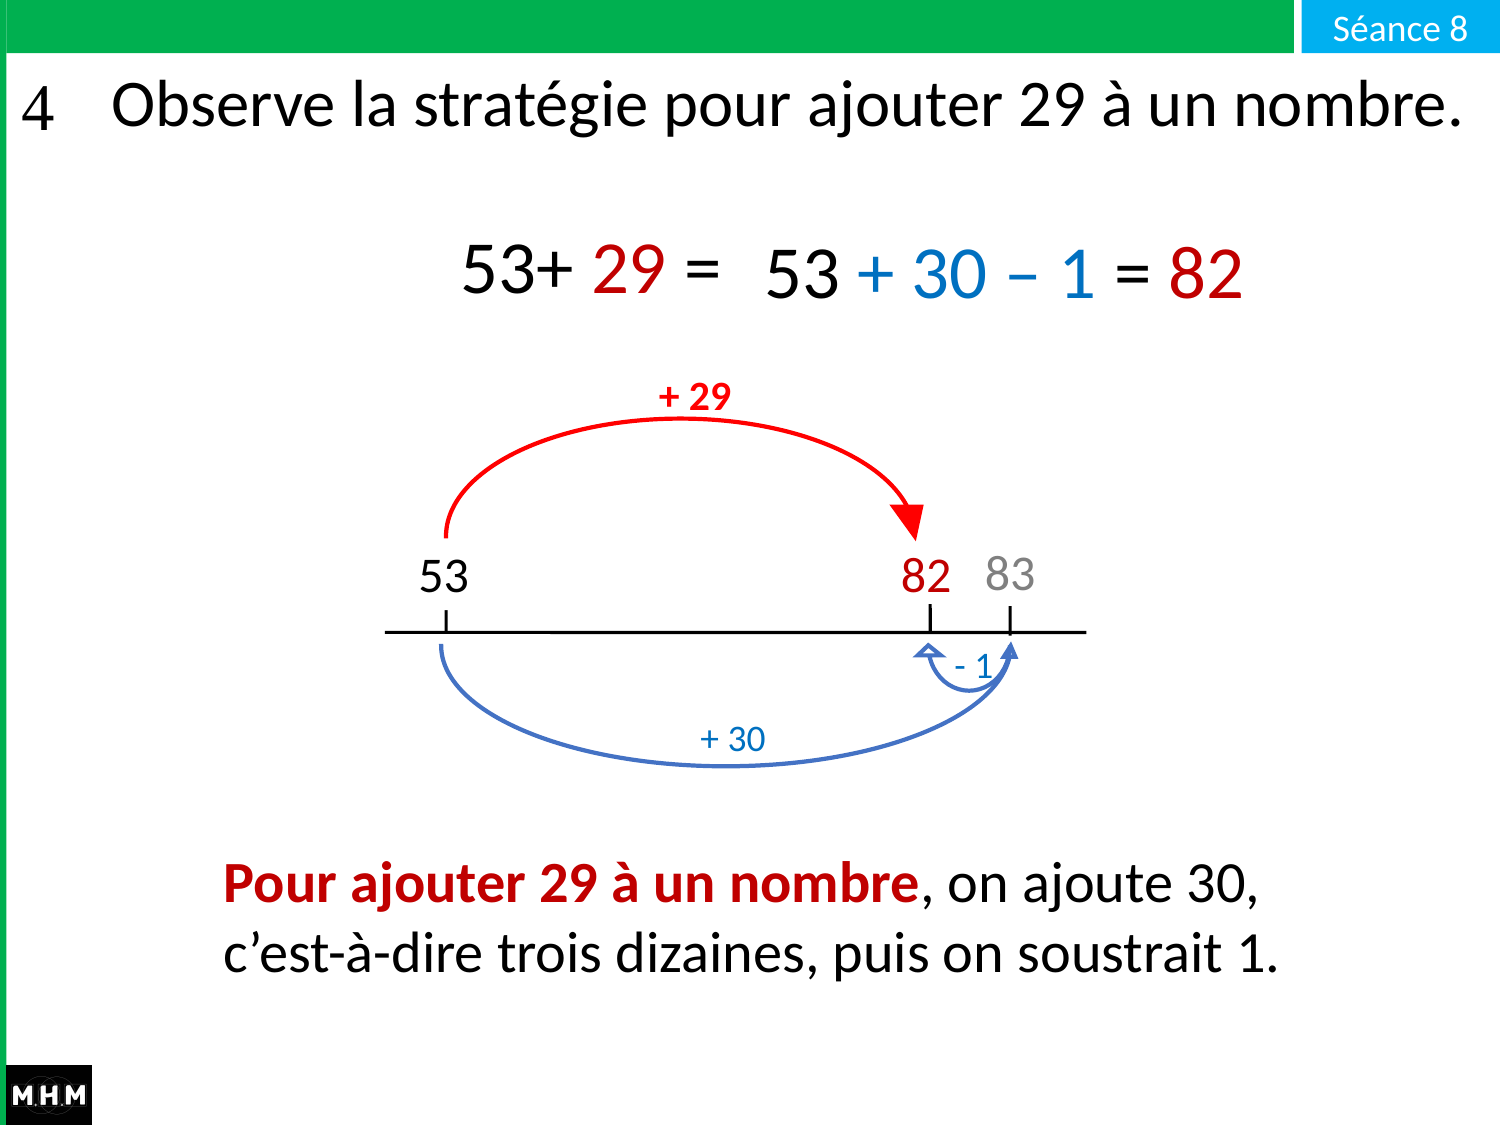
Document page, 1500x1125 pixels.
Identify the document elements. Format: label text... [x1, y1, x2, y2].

text_box + 29 [643, 361, 767, 427]
text_box 53 + 30 – 1 = 82 [750, 209, 1402, 313]
text_box [825, 694, 990, 761]
text_box 53 [403, 535, 489, 611]
text_box + 30 [610, 706, 825, 766]
text_box 83 [970, 533, 1120, 609]
text_box [755, 424, 924, 542]
text_box 53+ 29 = [445, 211, 807, 317]
text_box [912, 642, 939, 680]
text_box - 1 [939, 640, 1017, 694]
text_box 82 [886, 535, 975, 611]
text_box [438, 643, 610, 759]
text_box [443, 417, 643, 539]
text_box Pour ajouter 29 à un nombre, on ajoute 30, c’est-à-dire trois dizaines, puis on soustrait 1. [209, 836, 1317, 992]
title Observe la stratégie pour ajouter 29 à un nombre. [96, 60, 1489, 150]
picture [6, 1065, 92, 1125]
